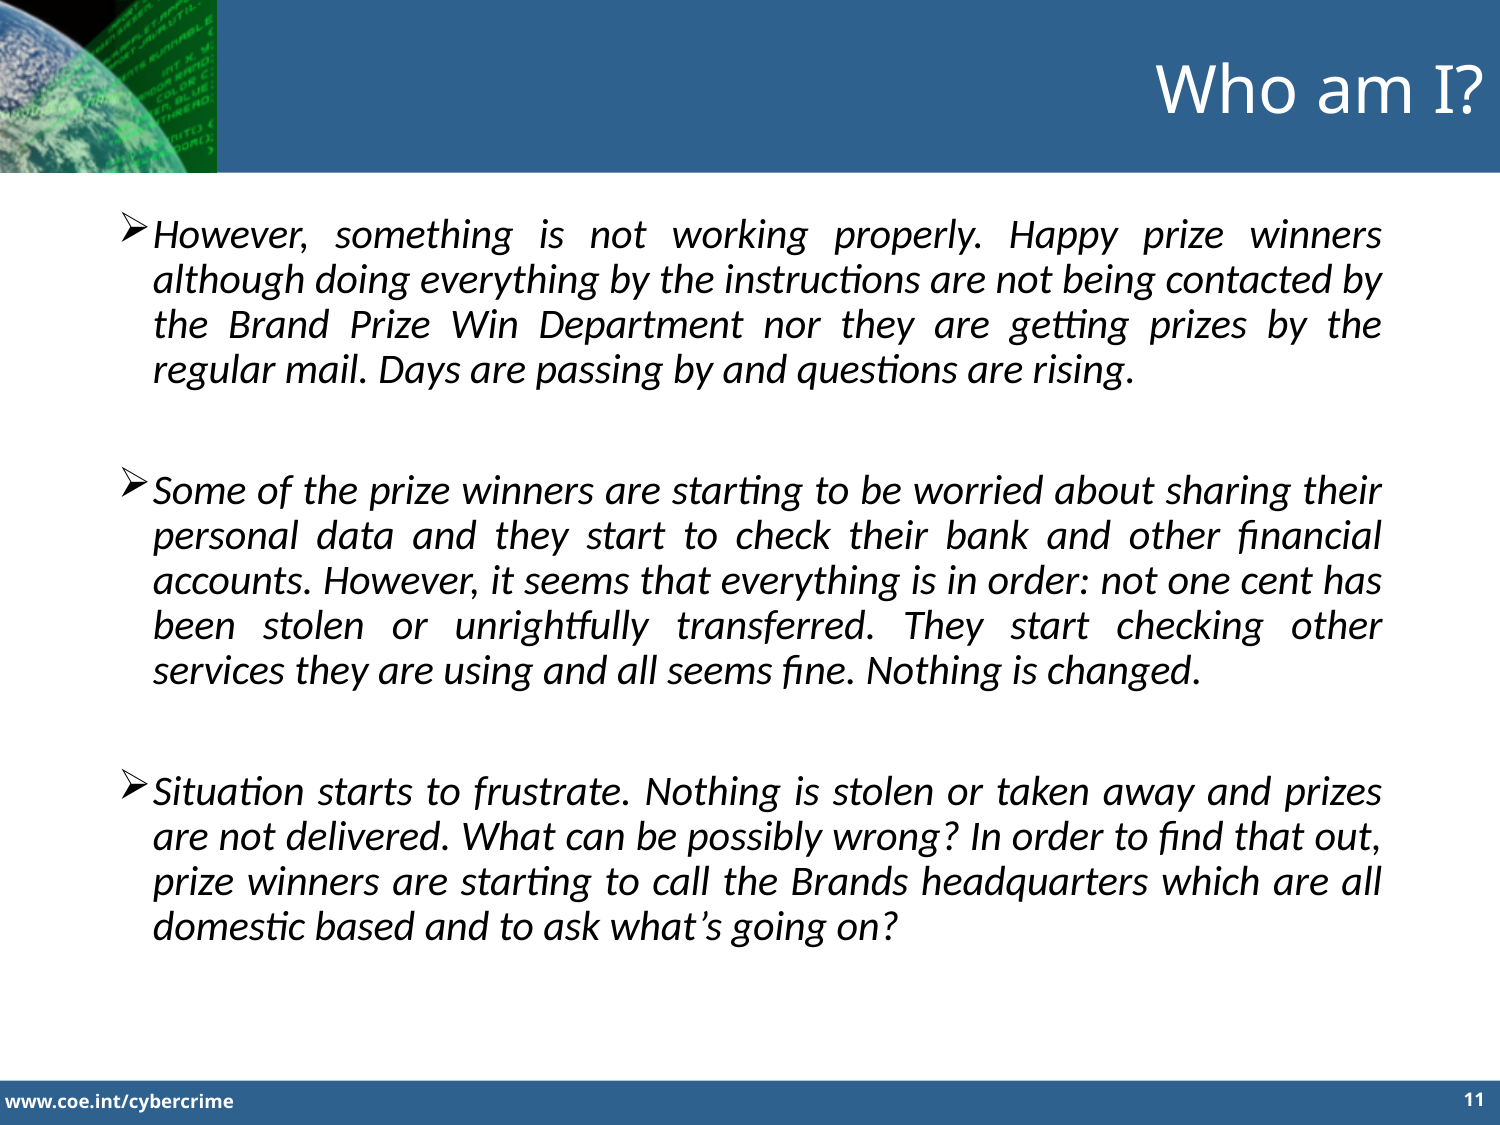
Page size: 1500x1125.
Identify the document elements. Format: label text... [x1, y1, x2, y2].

list However, something is not working properly. Happy prize winners although doing everything by the instructions are not being contacted by the Brand Prize Win Department nor they are getting prizes by the regular mail. Days are passing by and questions are rising. Some of the prize winners are starting to be worried about sharing their personal data and they start to check their bank and other financial accounts. However, it seems that everything is in order: not one cent has been stolen or unrightfully transferred. They start checking other services they are using and all seems fine. Nothing is changed. Situation starts to frustrate. Nothing is stolen or taken away and prizes are not delivered. What can be possibly wrong? In order to find that out, prize winners are starting to call the Brands headquarters which are all domestic based and to ask what’s going on? [103, 204, 1397, 1050]
text_box Who am I? [373, 10, 1500, 163]
picture [0, 1, 217, 173]
slide_number 11 [1162, 1080, 1500, 1125]
